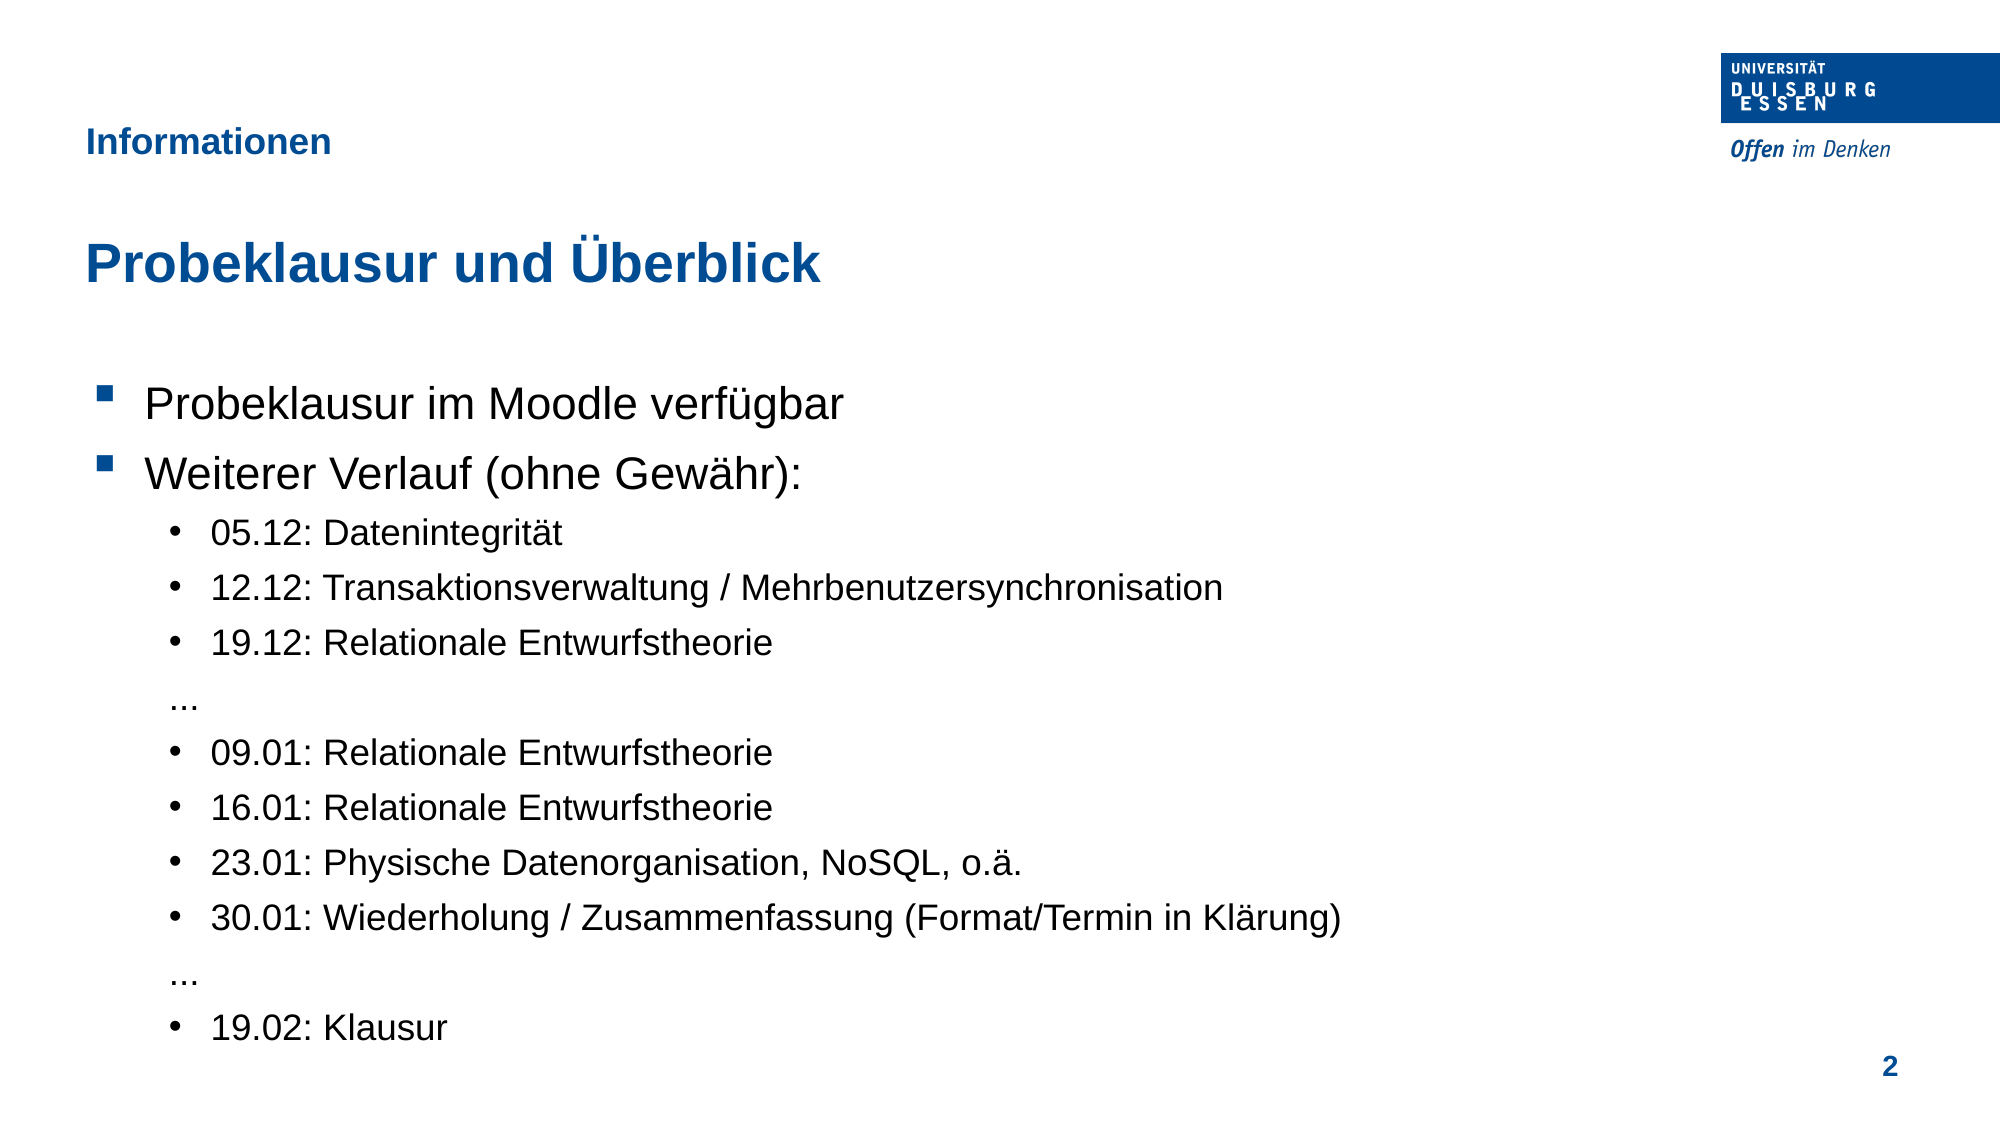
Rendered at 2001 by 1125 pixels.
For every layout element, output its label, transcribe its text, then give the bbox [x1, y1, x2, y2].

picture [1721, 53, 2000, 162]
list Informationen [85, 122, 1694, 163]
slide_number 2 [1677, 1039, 1914, 1081]
list Probeklausur und Überblick [85, 227, 1694, 303]
list Probeklausur im Moodle verfügbar Weiterer Verlauf (ohne Gewähr): 05.12: Datenintegrität 12.12: Transaktionsverwaltung / Mehrbenutzersynchronisation 19.12: Relationale Entwurfstheorie ... 09.01: Relationale Entwurfstheorie 16.01: Relationale Entwurfstheorie 23.01: Physische Datenorganisation, NoSQL, o.ä. 30.01: Wiederholung / Zusammenfassung (Format/Termin in Klärung) ... 19.02: Klausur [85, 366, 1694, 1060]
